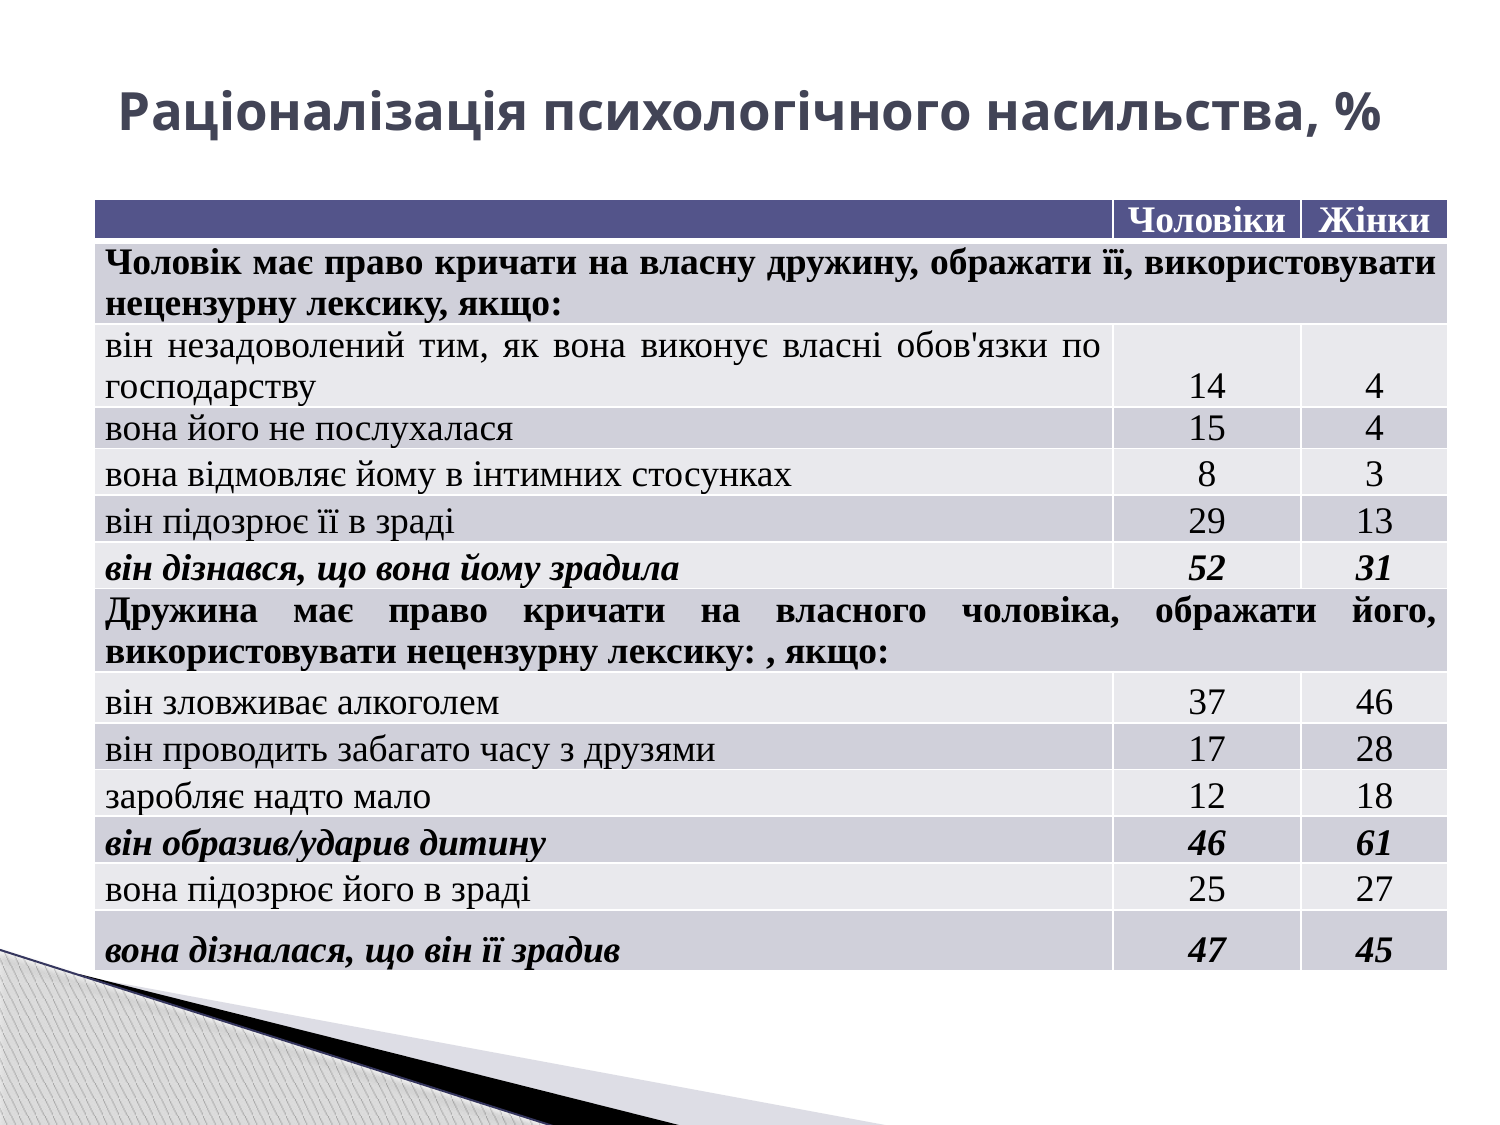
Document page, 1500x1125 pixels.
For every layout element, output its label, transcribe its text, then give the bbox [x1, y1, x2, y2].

table_cell 4 [1302, 408, 1447, 448]
table_cell 4 [1302, 325, 1447, 406]
table_cell Чоловік має право кричати на власну дружину, ображати її, використовувати нецензурну лексику, якщо: [95, 244, 1447, 323]
table_cell вона підозрює його в зраді [95, 864, 1112, 909]
table_cell вона відмовляє йому в інтимних стосунках [95, 449, 1112, 494]
table_cell 61 [1302, 817, 1447, 862]
table_cell 45 [1302, 911, 1447, 970]
table_cell 25 [1114, 864, 1300, 909]
table_cell 47 [1114, 911, 1300, 970]
table_header Чоловіки [1114, 200, 1300, 238]
table_cell вона його не послухалася [95, 408, 1112, 448]
table_cell він образив/ударив дитину [95, 817, 1112, 862]
table_cell вона дізналася, що він її зрадив [95, 911, 1112, 970]
table_cell він підозрює її в зраді [95, 496, 1112, 541]
table_cell 13 [1302, 496, 1447, 541]
table_header Жінки [1302, 200, 1447, 238]
table_cell він зловживає алкоголем [95, 673, 1112, 722]
table_cell 3 [1302, 449, 1447, 494]
table_cell 27 [1302, 864, 1447, 909]
table_header [95, 200, 1112, 238]
table_cell 52 [1114, 543, 1300, 588]
table_cell 46 [1302, 673, 1447, 722]
table_cell 14 [1114, 325, 1300, 406]
table_cell він дізнався, що вона йому зрадила [95, 543, 1112, 588]
table_cell заробляє надто мало [95, 770, 1112, 815]
table_cell Дружина має право кричати на власного чоловіка, ображати його, використовувати нецензурну лексику: , якщо: [95, 589, 1447, 671]
table_cell 17 [1114, 724, 1300, 769]
table_cell він проводить забагато часу з друзями [95, 724, 1112, 769]
table_cell 28 [1302, 724, 1447, 769]
table_cell 29 [1114, 496, 1300, 541]
table_cell 31 [1302, 543, 1447, 588]
table_cell 12 [1114, 770, 1300, 815]
table_cell 46 [1114, 817, 1300, 862]
title Раціоналізація психологічного насильства, % [46, 45, 1454, 176]
table_cell він незадоволений тим, як вона виконує власні обов'язки по господарству [95, 325, 1112, 406]
table_cell 37 [1114, 673, 1300, 722]
table_cell 15 [1114, 408, 1300, 448]
table_cell 18 [1302, 770, 1447, 815]
table_cell 8 [1114, 449, 1300, 494]
